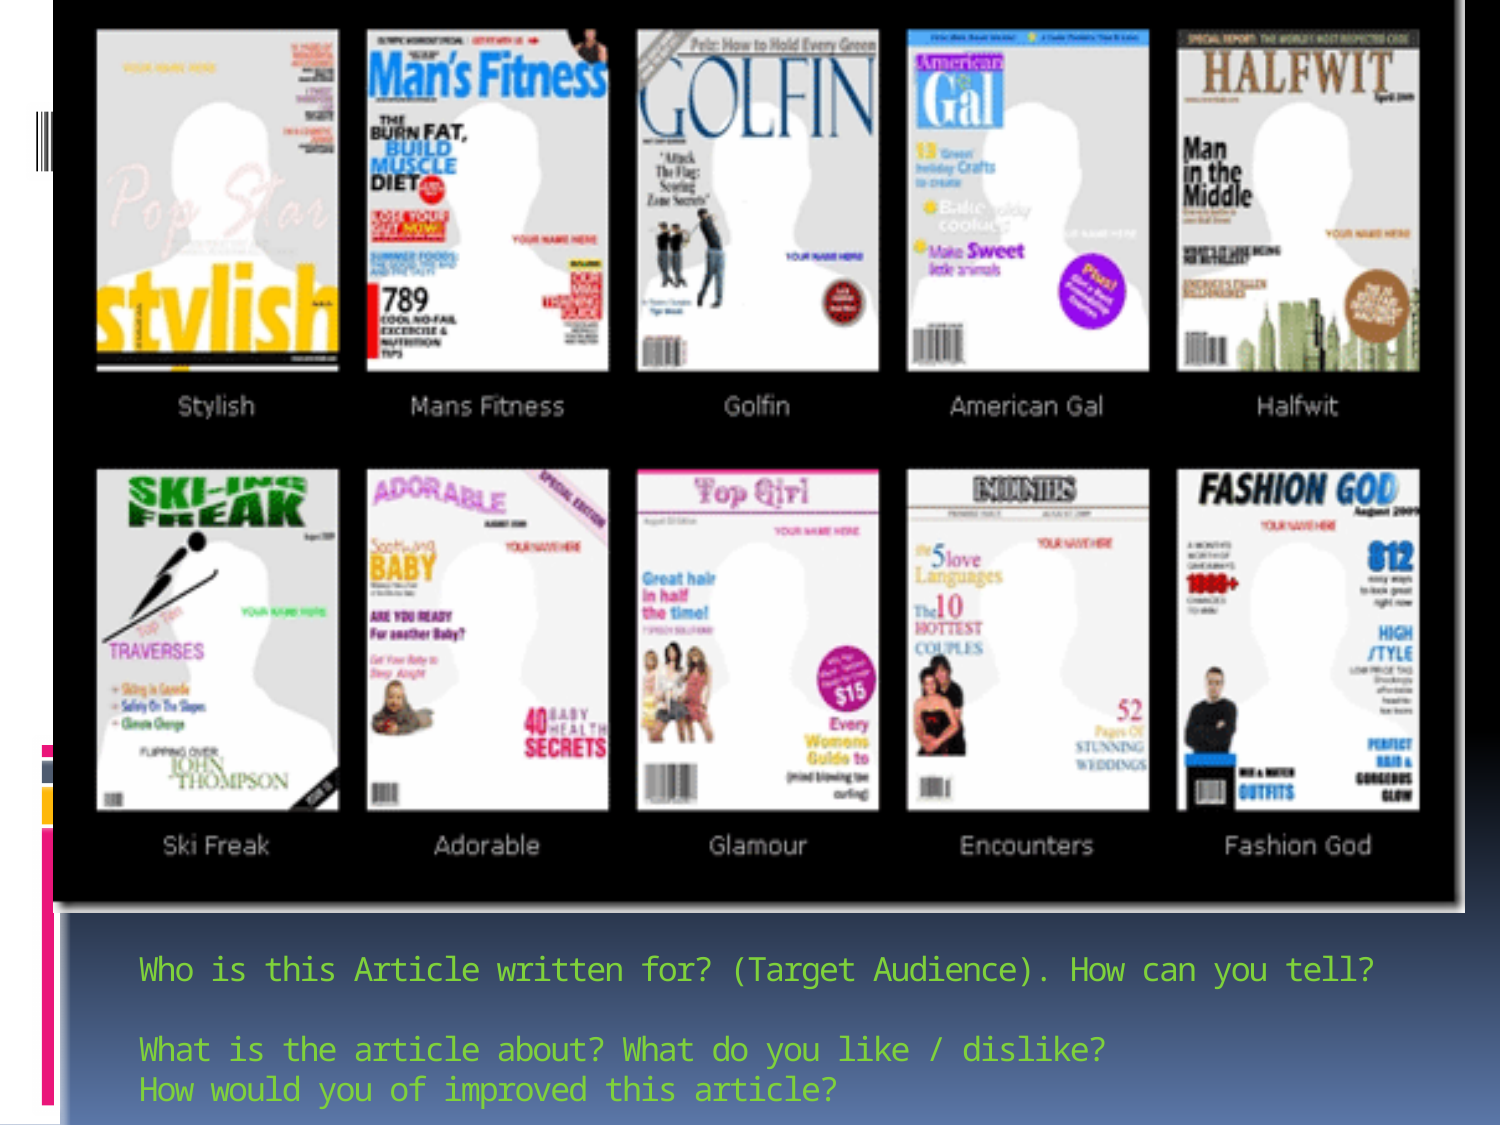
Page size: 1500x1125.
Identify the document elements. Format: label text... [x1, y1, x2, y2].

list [52, 0, 1465, 913]
title Who is this Article written for? (Target Audience). How can you tell? What is the article about? What do you like / dislike? How would you of improved this article? [123, 940, 1399, 1091]
